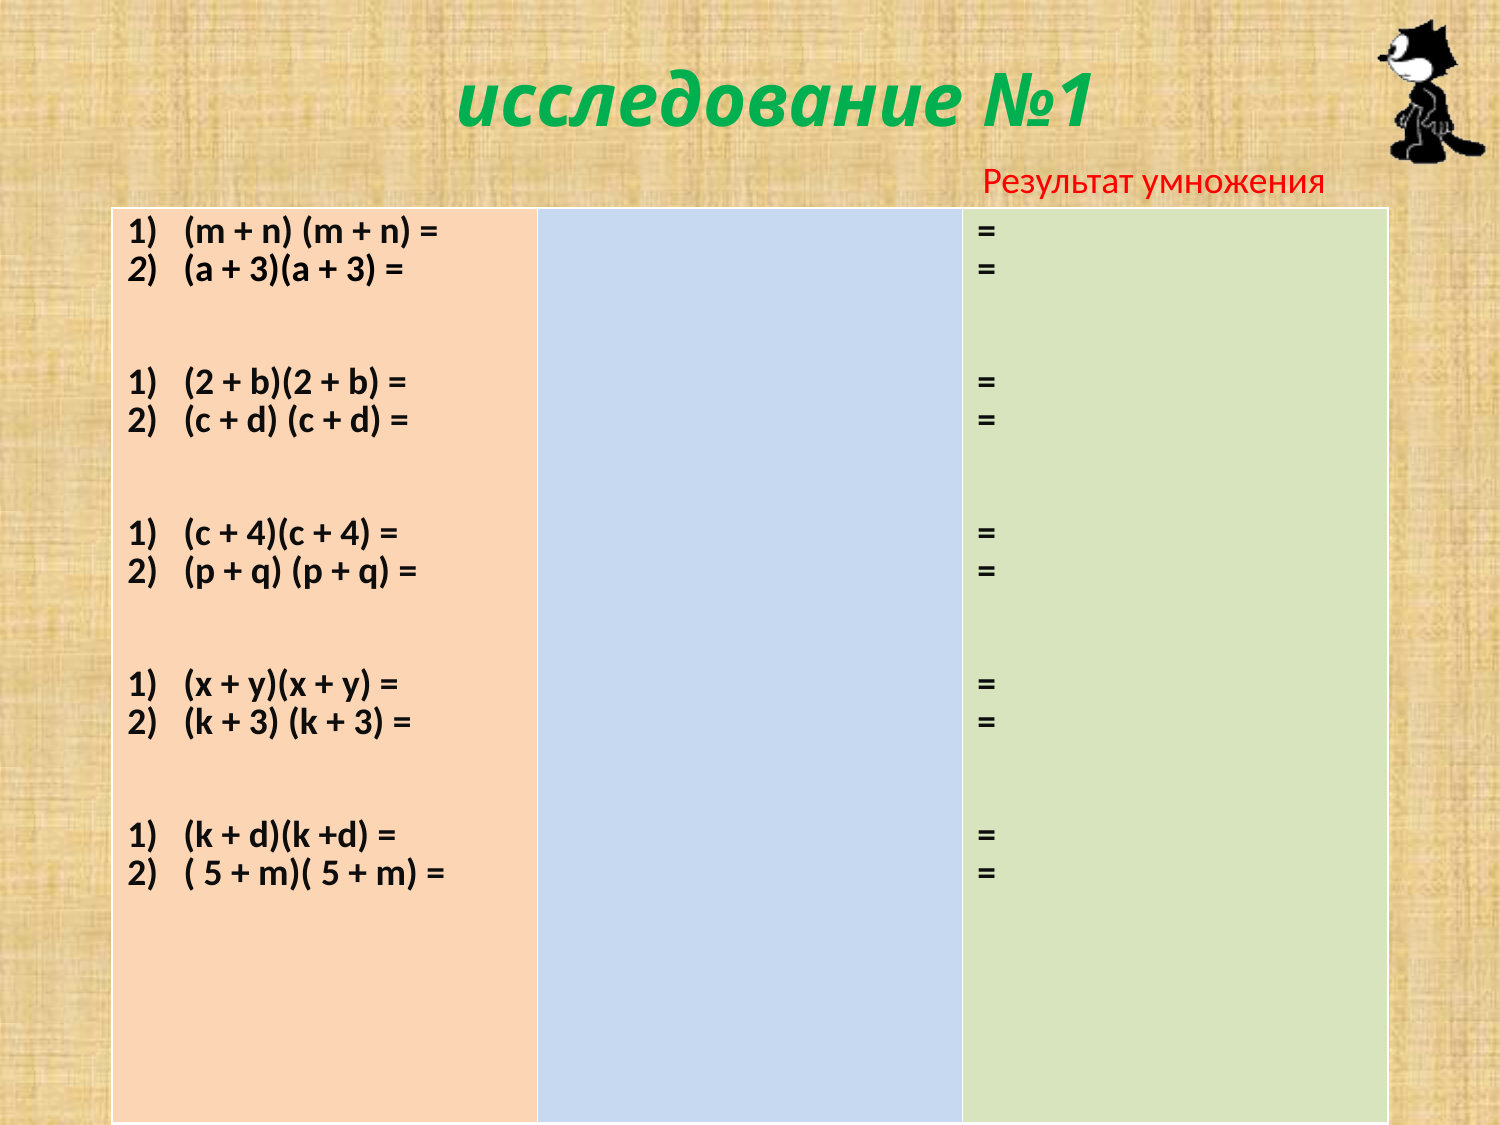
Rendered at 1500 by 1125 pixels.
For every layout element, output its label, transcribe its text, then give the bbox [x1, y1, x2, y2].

picture [0, 0, 1500, 1125]
title исследование №1 [75, 45, 1016, 149]
table_header [538, 209, 962, 1122]
table_header (m + n) (m + n) = 2) (а + 3)(а + 3) = 1) (2 + b)(2 + b) = (c + d) (c + d) = 1) (c + 4)(c + 4) = 2) (p + q) (p + q) = 1) (x + y)(x + y) = 2) (k + 3) (k + 3) = 1) (k + d)(k +d) = 2) ( 5 + m)( 5 + m) = [113, 209, 537, 1122]
table_header = = = = = = = = = = [963, 209, 1387, 1122]
text_box Результат умножения [950, 148, 1365, 209]
